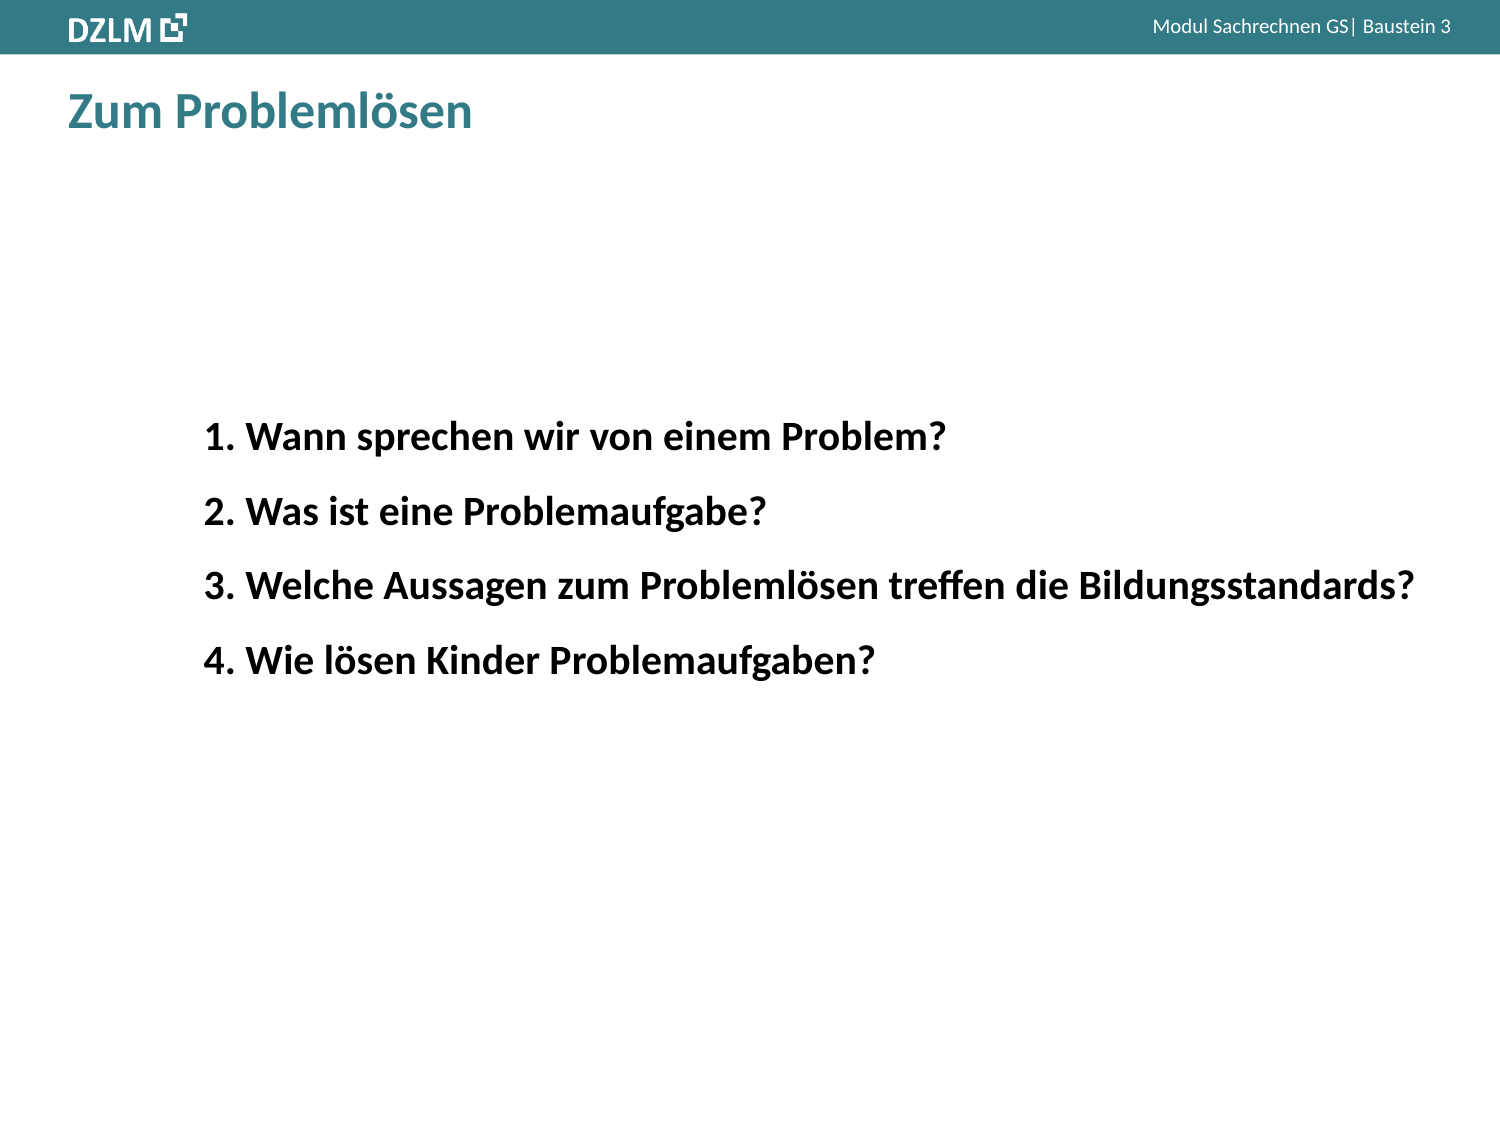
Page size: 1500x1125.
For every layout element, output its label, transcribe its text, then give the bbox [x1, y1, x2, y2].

list 1. Wann sprechen wir von einem Problem? 2. Was ist eine Problemaufgabe? 3. Welche Aussagen zum Problemlösen treffen die Bildungsstandards? 4. Wie lösen Kinder Problemaufgaben? [188, 408, 1500, 835]
title Zum Problemlösen [53, 68, 1500, 149]
